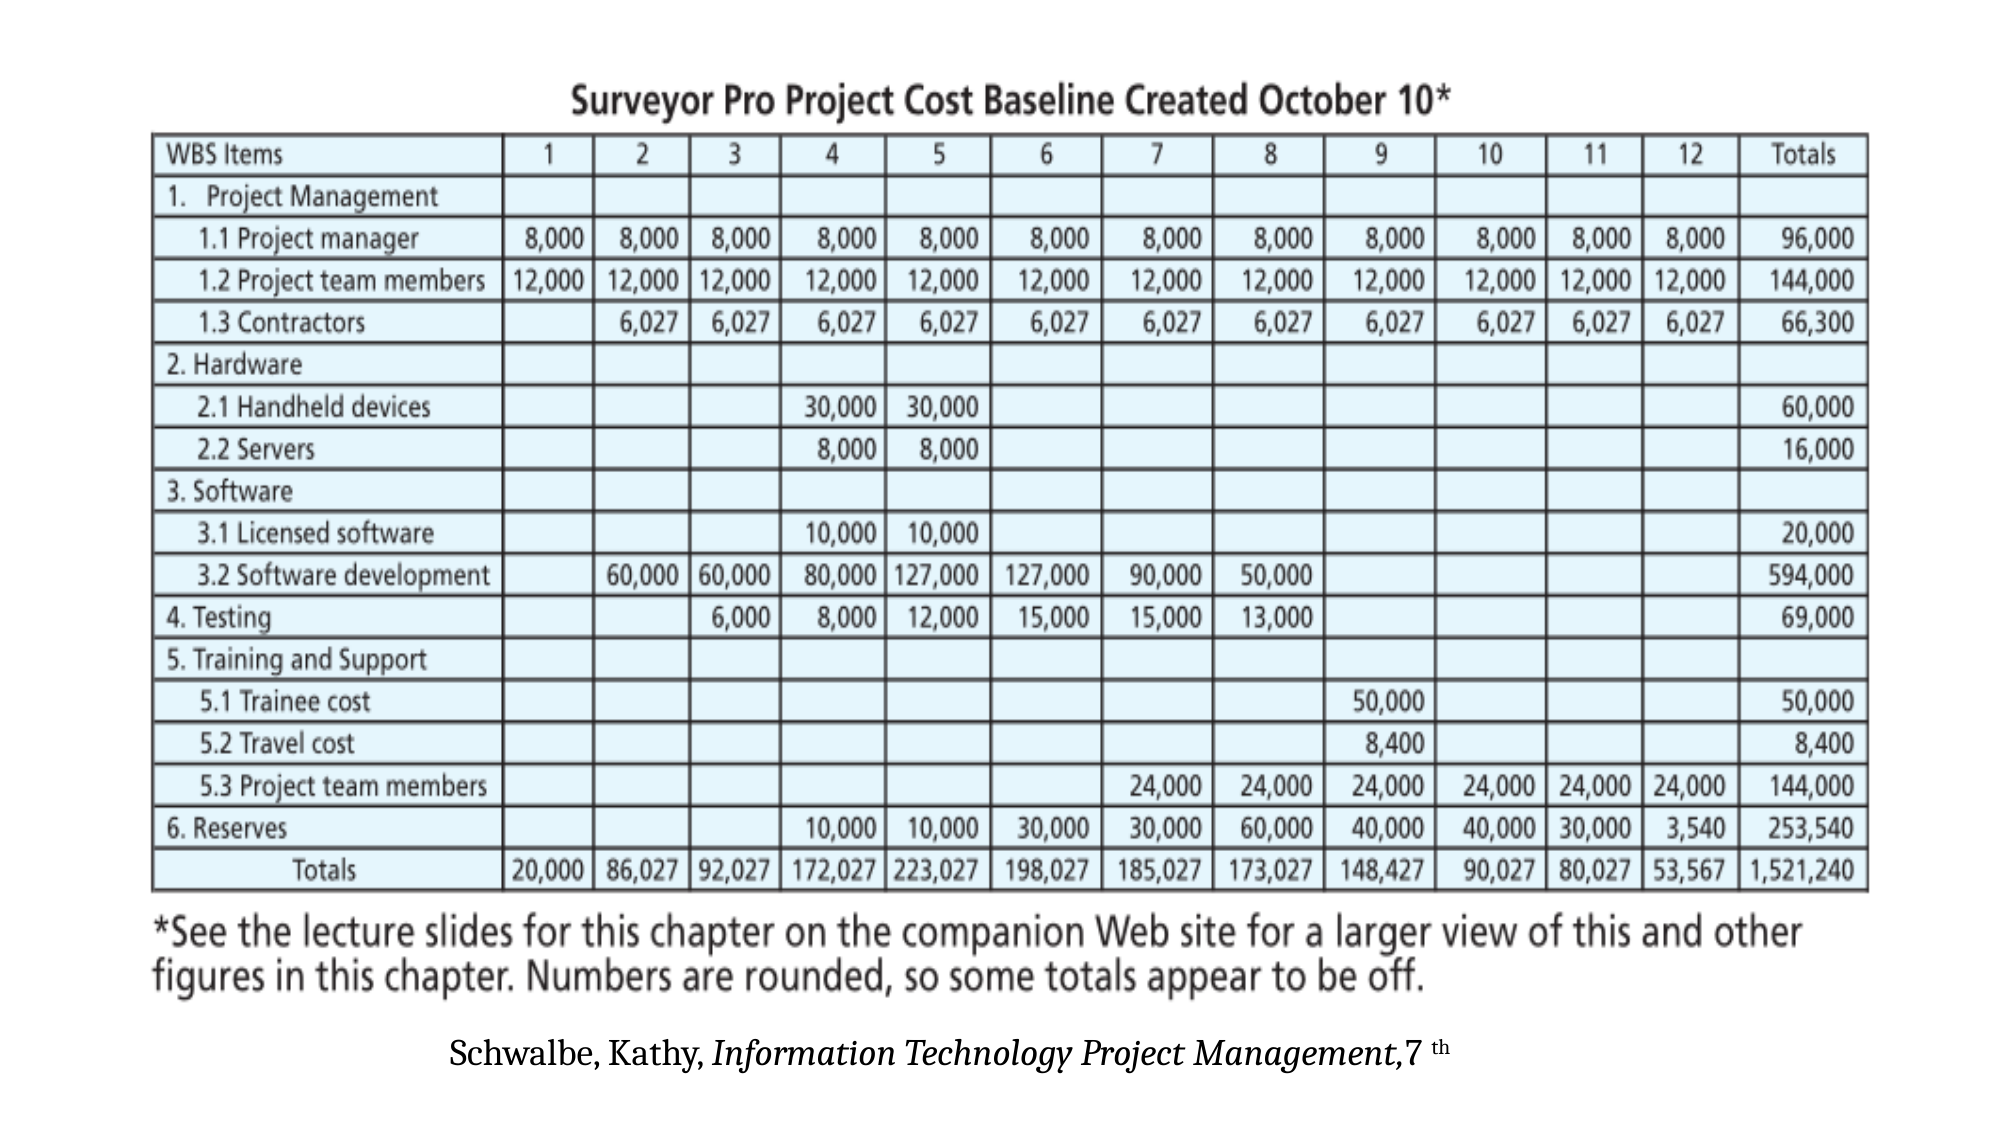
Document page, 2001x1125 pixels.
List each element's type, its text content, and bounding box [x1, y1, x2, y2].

picture [141, 64, 1880, 1009]
text_box Schwalbe, Kathy, Information Technology Project Management,7 th [435, 1020, 2000, 1081]
